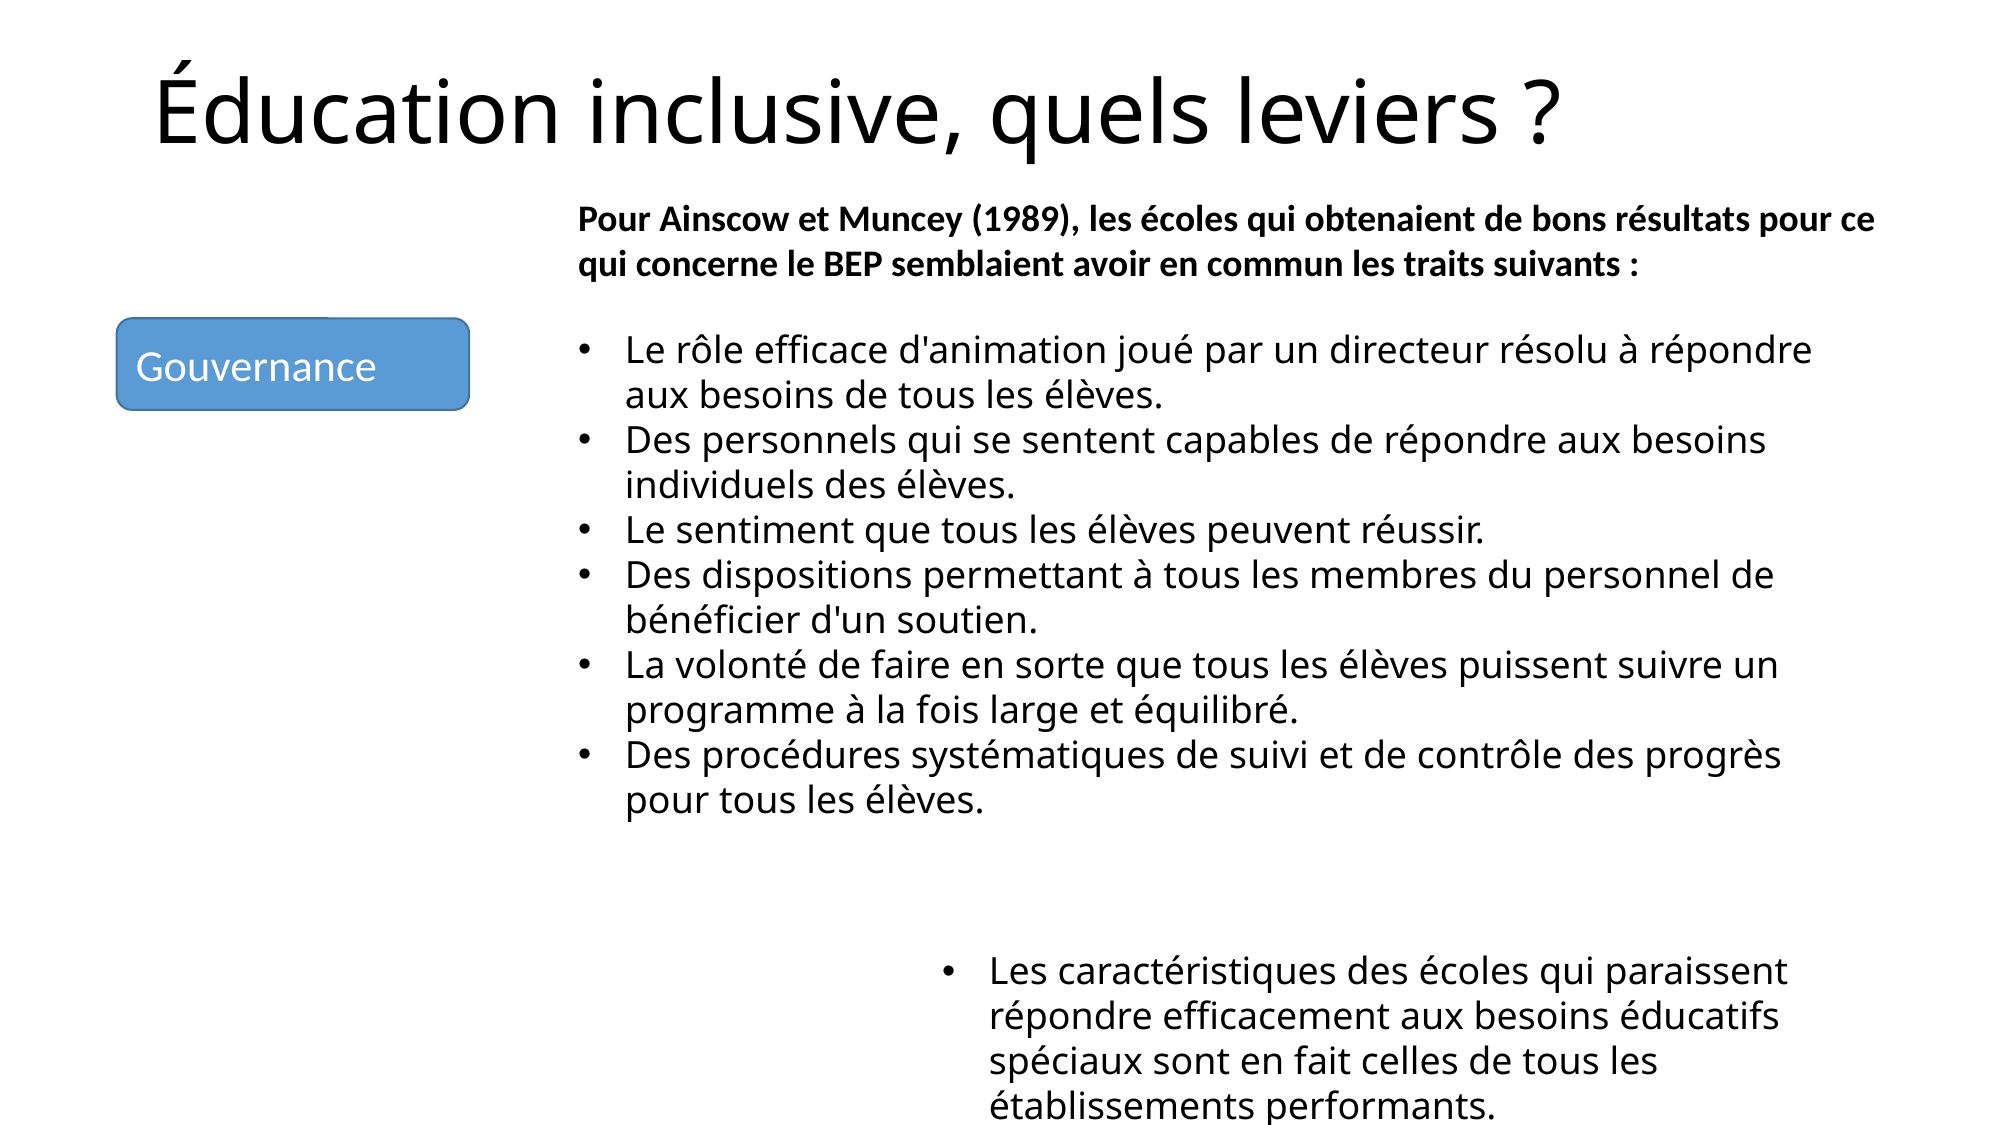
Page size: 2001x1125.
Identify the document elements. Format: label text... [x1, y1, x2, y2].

text_box Gouvernance [115, 317, 471, 411]
title Éducation inclusive, quels leviers ? [137, 59, 1863, 171]
text_box Le rôle efficace d'animation joué par un directeur résolu à répondre aux besoins de tous les élèves. Des personnels qui se sentent capables de répondre aux besoins individuels des élèves. Le sentiment que tous les élèves peuvent réussir. Des dispositions permettant à tous les membres du personnel de bénéficier d'un soutien. La volonté de faire en sorte que tous les élèves puissent suivre un programme à la fois large et équilibré. Des procédures systématiques de suivi et de contrôle des progrès pour tous les élèves. [563, 318, 1863, 828]
text_box Pour Ainscow et Muncey (1989), les écoles qui obtenaient de bons résultats pour ce qui concerne le BEP semblaient avoir en commun les traits suivants : [563, 186, 1910, 292]
text_box Les caractéristiques des écoles qui paraissent répondre efficacement aux besoins éducatifs spéciaux sont en fait celles de tous les établissements performants. [927, 940, 1928, 1125]
